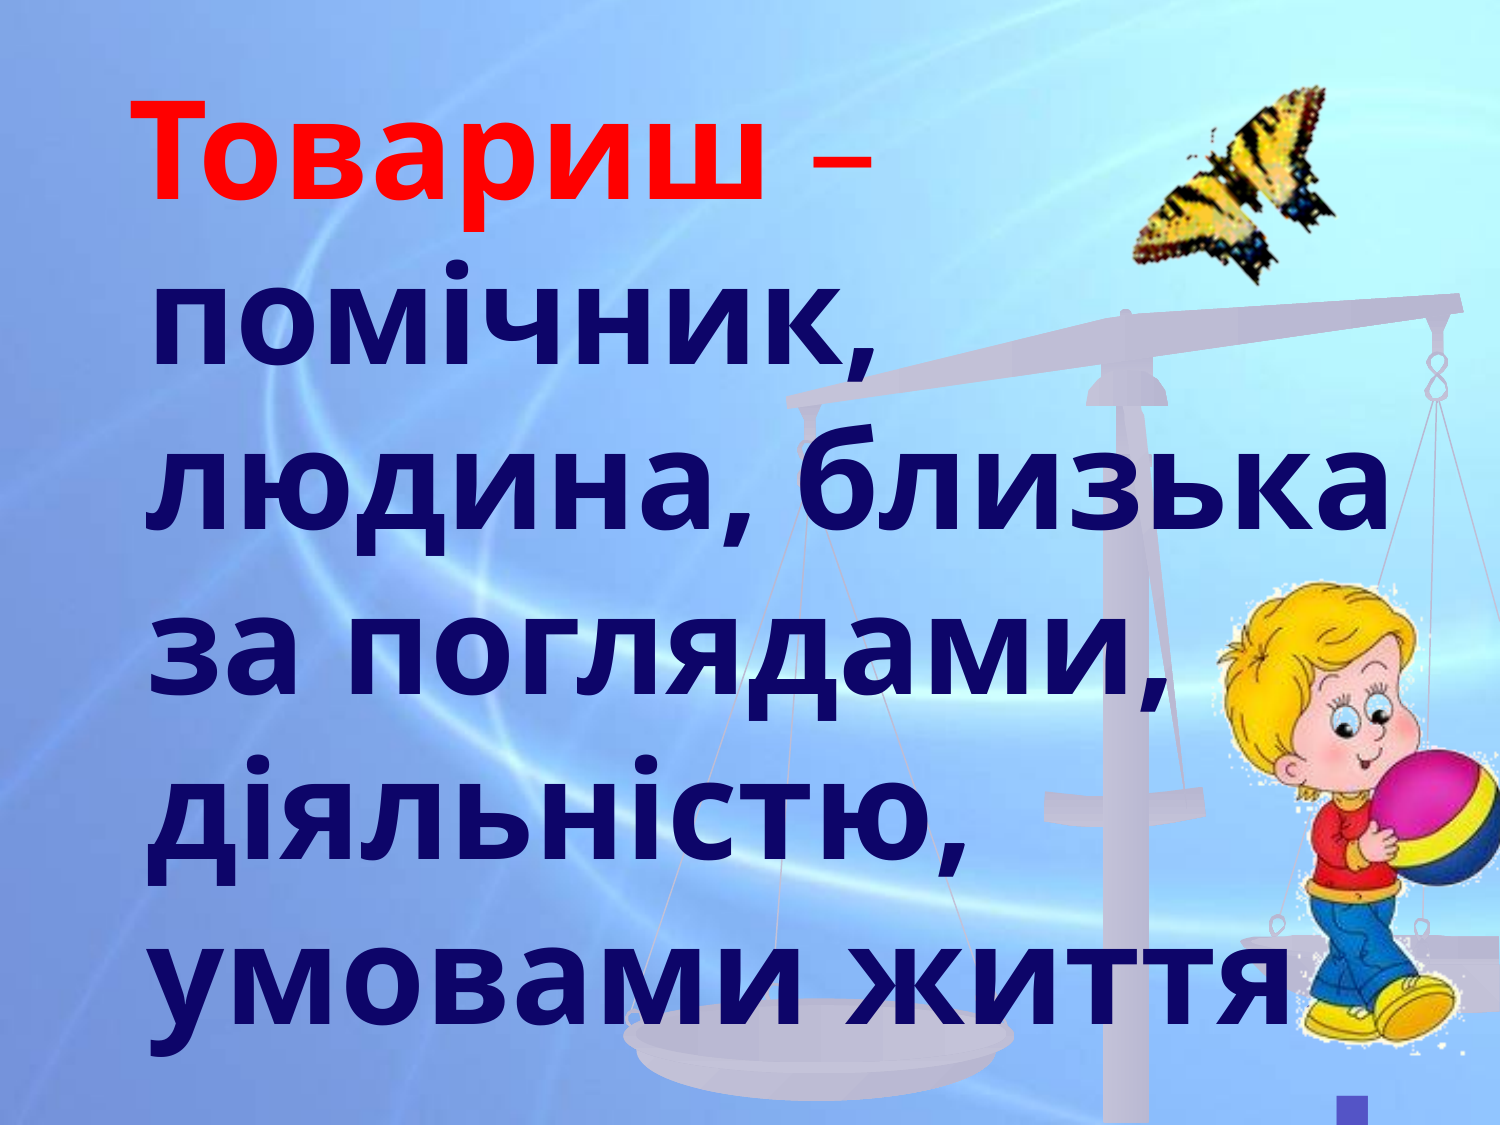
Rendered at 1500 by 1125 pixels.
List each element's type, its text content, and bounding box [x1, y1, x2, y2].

picture [1430, 378, 1446, 398]
picture [1431, 355, 1444, 372]
picture [1426, 398, 1432, 418]
picture [1068, 22, 1404, 352]
list Товариш – помічник, людина, близька за поглядами, діяльністю, умовами життя. [74, 54, 1426, 1125]
picture [1426, 365, 1434, 386]
picture [1426, 322, 1432, 360]
picture [0, 0, 1500, 1125]
